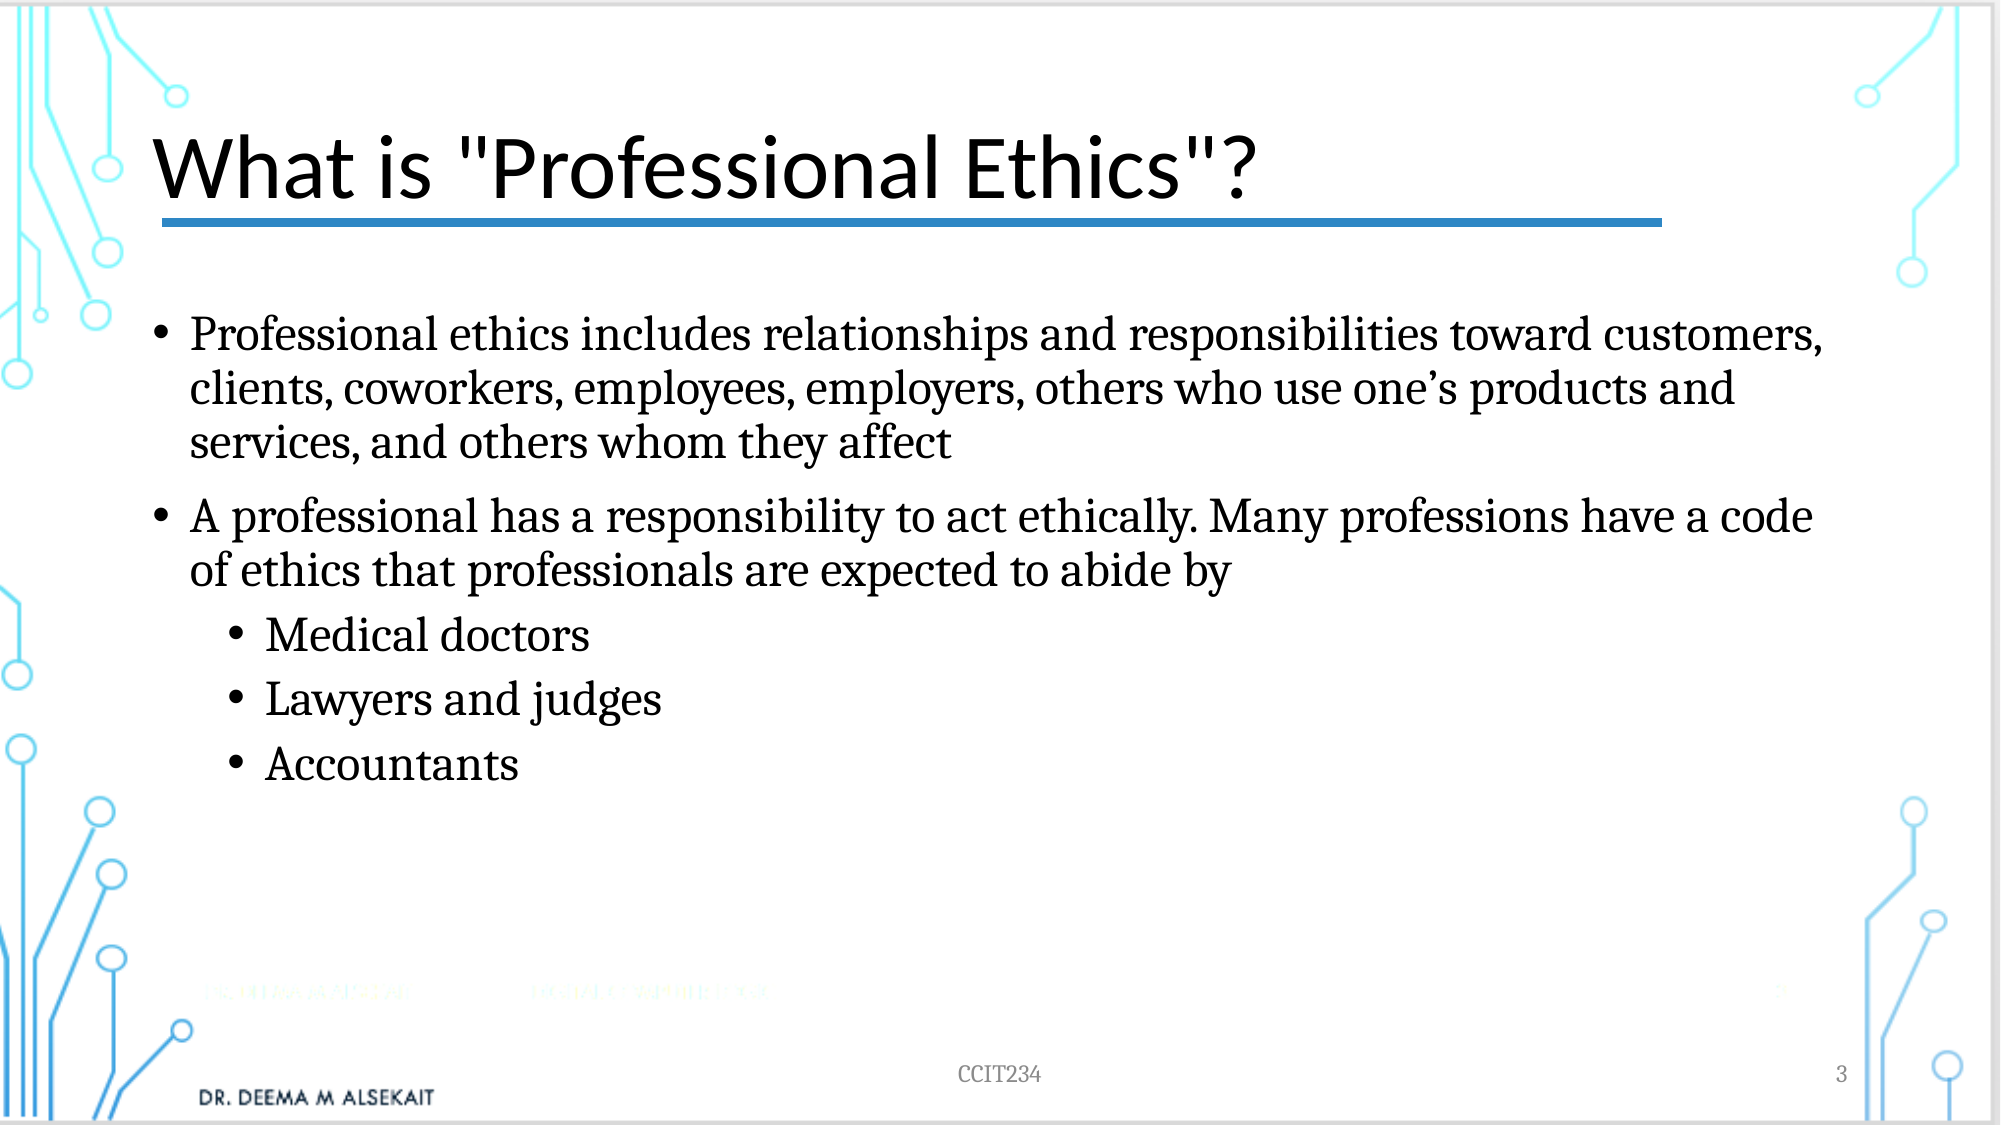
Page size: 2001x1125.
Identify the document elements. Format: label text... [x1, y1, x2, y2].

picture [0, 0, 2001, 1125]
slide_number 3 [1412, 1042, 1863, 1103]
title What is "Professional Ethics"? [137, 59, 1863, 278]
footer CCIT234 [662, 1042, 1338, 1103]
list Professional ethics includes relationships and responsibilities toward customers, clients, coworkers, employees, employers, others who use one’s products and services, and others whom they affect A professional has a responsibility to act ethically. Many professions have a code of ethics that professionals are expected to abide by Medical doctors Lawyers and judges Accountants [137, 299, 1863, 1014]
